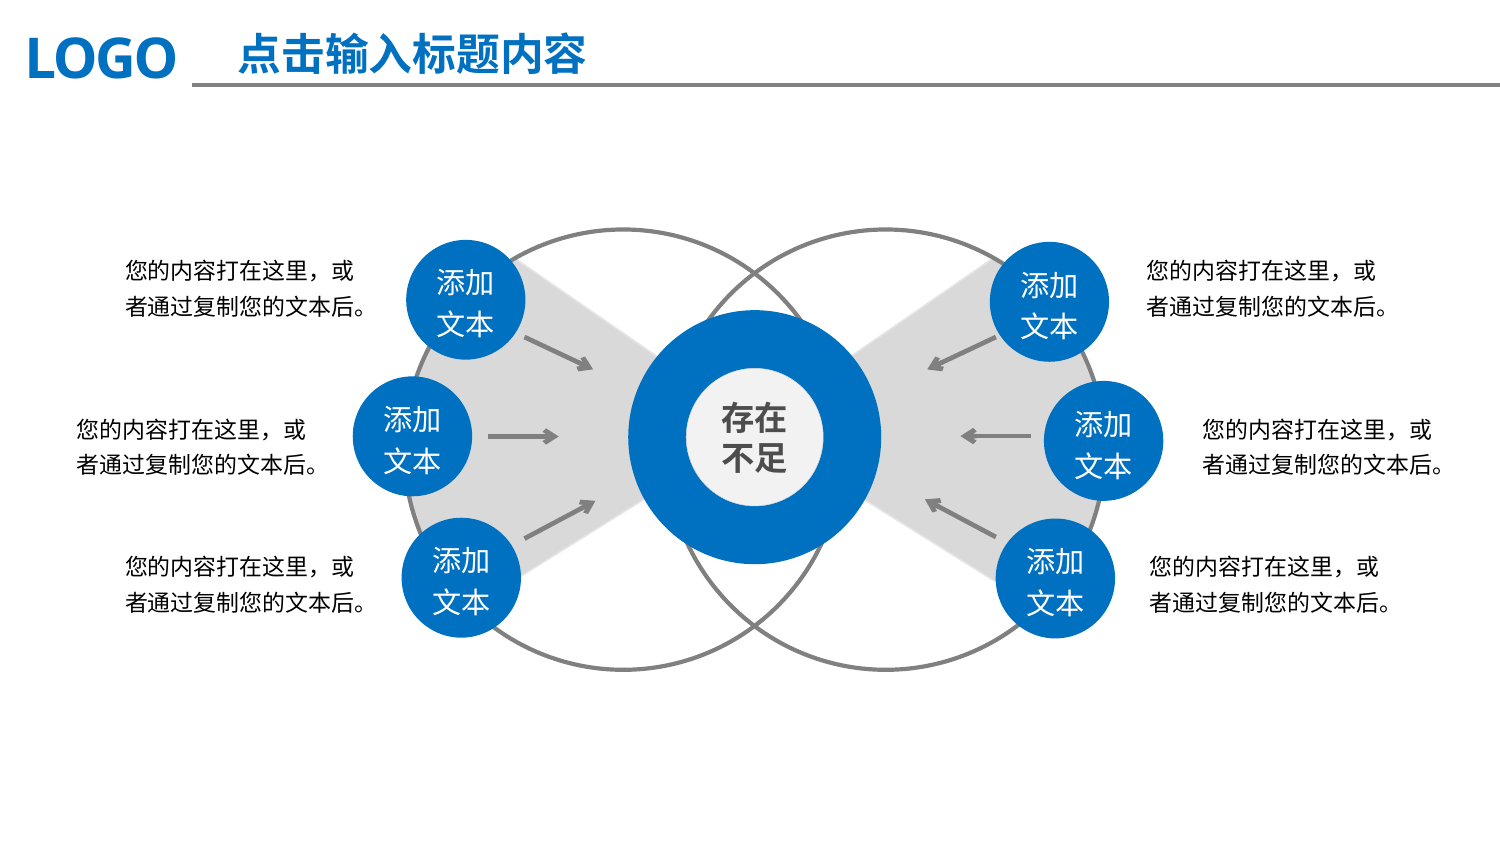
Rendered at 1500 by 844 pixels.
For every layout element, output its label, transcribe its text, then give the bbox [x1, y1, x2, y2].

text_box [924, 499, 997, 538]
text_box [704, 229, 1099, 670]
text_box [926, 336, 997, 370]
text_box [409, 229, 754, 670]
text_box 您的内容打在这里，或者通过复制您的文本后。 [65, 401, 324, 484]
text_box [524, 500, 596, 539]
text_box 添加文本 [995, 518, 1116, 639]
text_box 添加文本 [989, 241, 1110, 362]
text_box 您的内容打在这里，或者通过复制您的文本后。 [1135, 243, 1394, 326]
text_box 点击输入标题内容 [210, 20, 615, 85]
text_box 您的内容打在这里，或者通过复制您的文本后。 [1191, 401, 1450, 484]
text_box 添加文本 [401, 517, 521, 638]
text_box 添加文本 [352, 376, 473, 497]
text_box 添加文本 [1043, 380, 1164, 501]
text_box 您的内容打在这里，或者通过复制您的文本后。 [1138, 539, 1397, 622]
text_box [627, 309, 882, 565]
text_box 您的内容打在这里，或者通过复制您的文本后。 [114, 539, 372, 622]
text_box 您的内容打在这里，或者通过复制您的文本后。 [114, 243, 376, 326]
text_box 添加文本 [406, 239, 526, 360]
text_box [524, 336, 594, 370]
